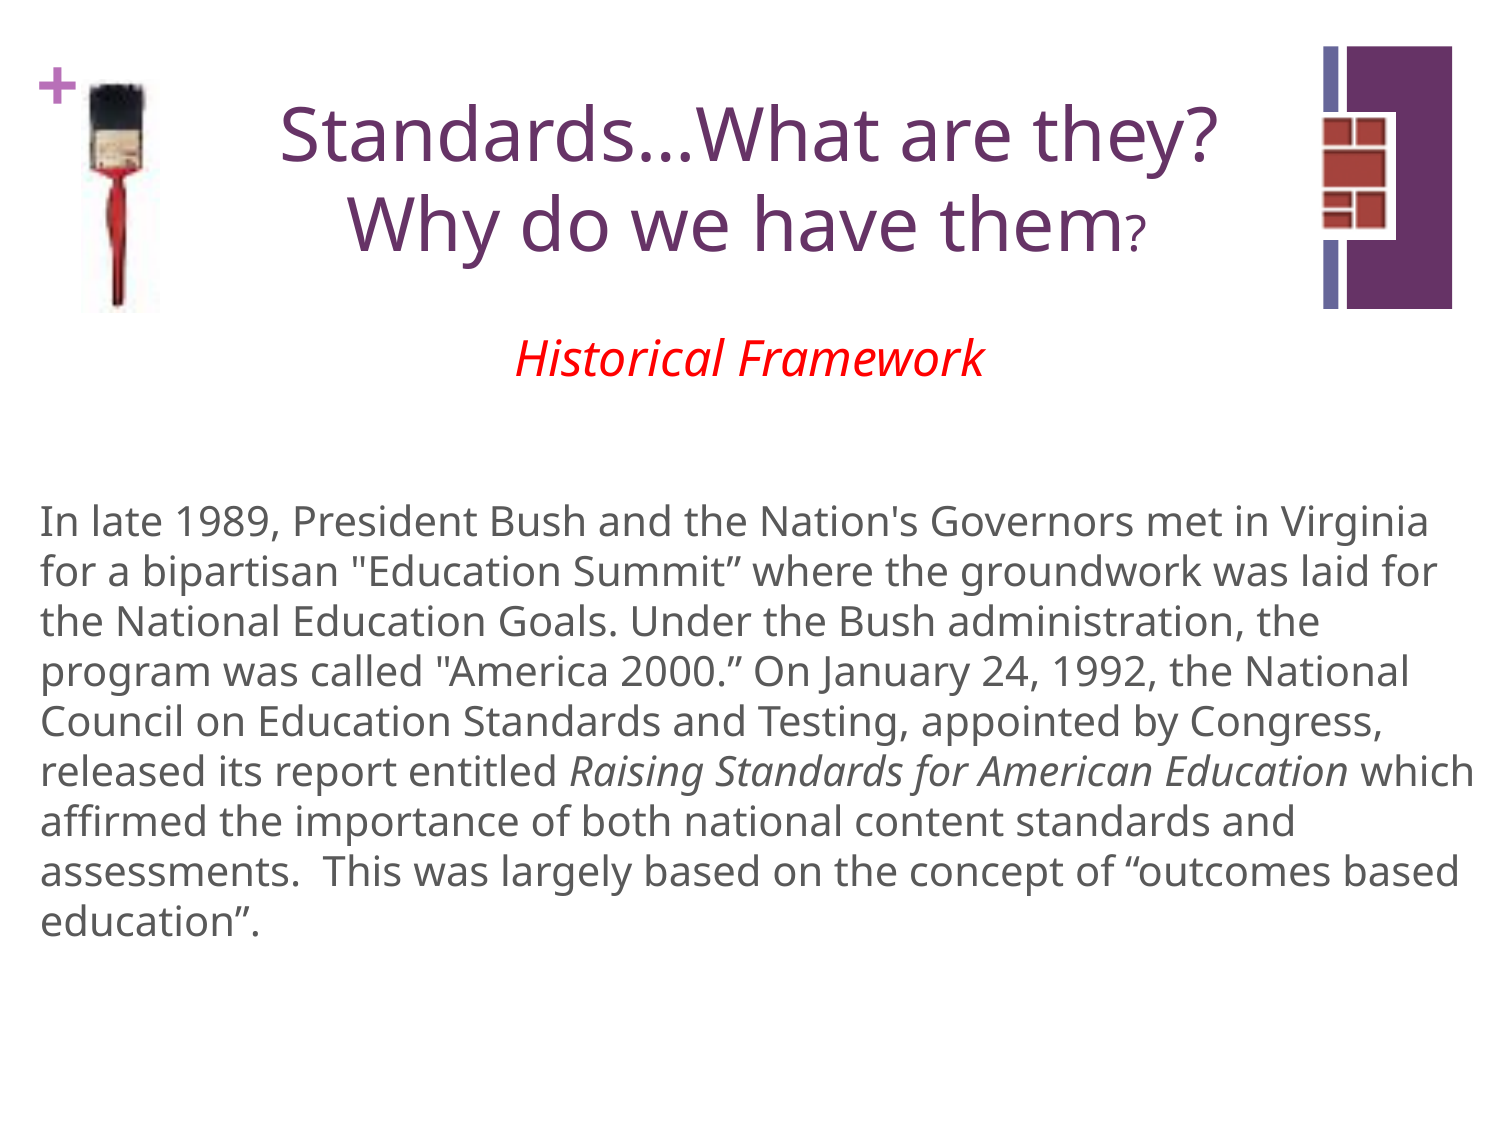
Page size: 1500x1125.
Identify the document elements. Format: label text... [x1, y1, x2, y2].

picture [81, 78, 160, 313]
title Standards…What are they? Why do we have them? Historical Framework [0, 79, 1500, 425]
picture [1311, 111, 1397, 241]
list In late 1989, President Bush and the Nation's Governors met in Virginia for a bipartisan "Education Summit” where the groundwork was laid for the National Education Goals. Under the Bush administration, the program was called "America 2000.” On January 24, 1992, the National Council on Education Standards and Testing, appointed by Congress, released its report entitled Raising Standards for American Education which affirmed the importance of both national content standards and assessments. This was largely based on the concept of “outcomes based education”. [24, 487, 1500, 1125]
